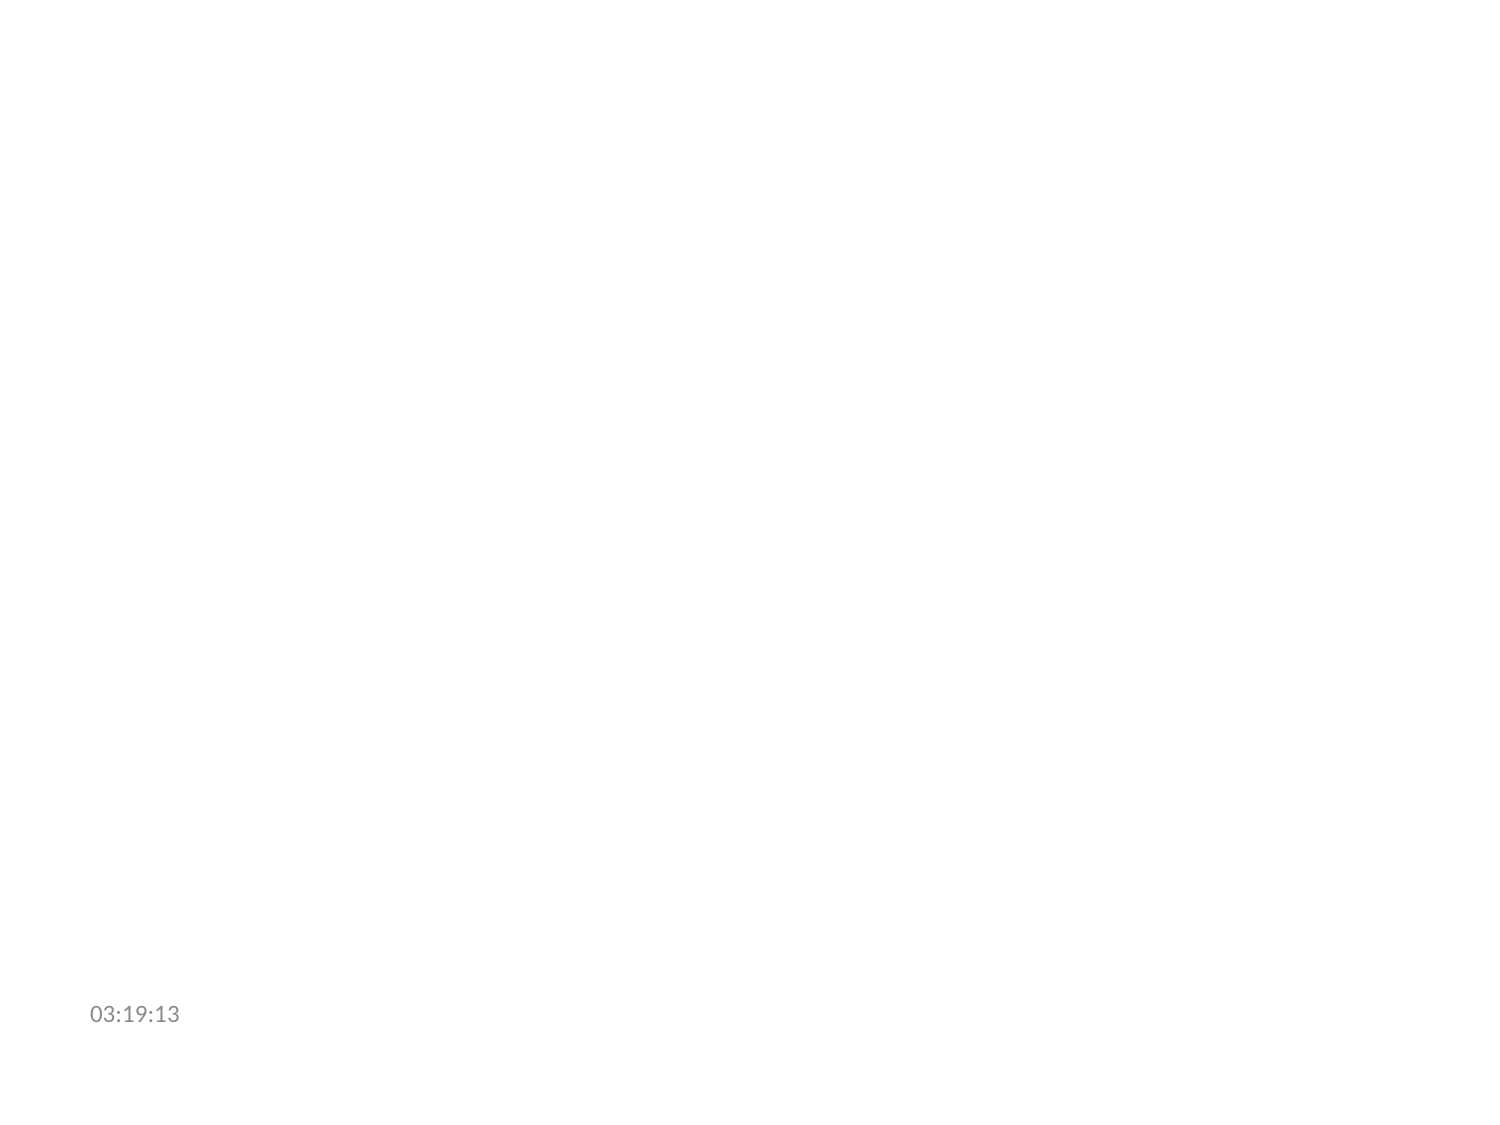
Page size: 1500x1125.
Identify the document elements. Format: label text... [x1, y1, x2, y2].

text_box 15:35:09 [75, 982, 425, 1043]
